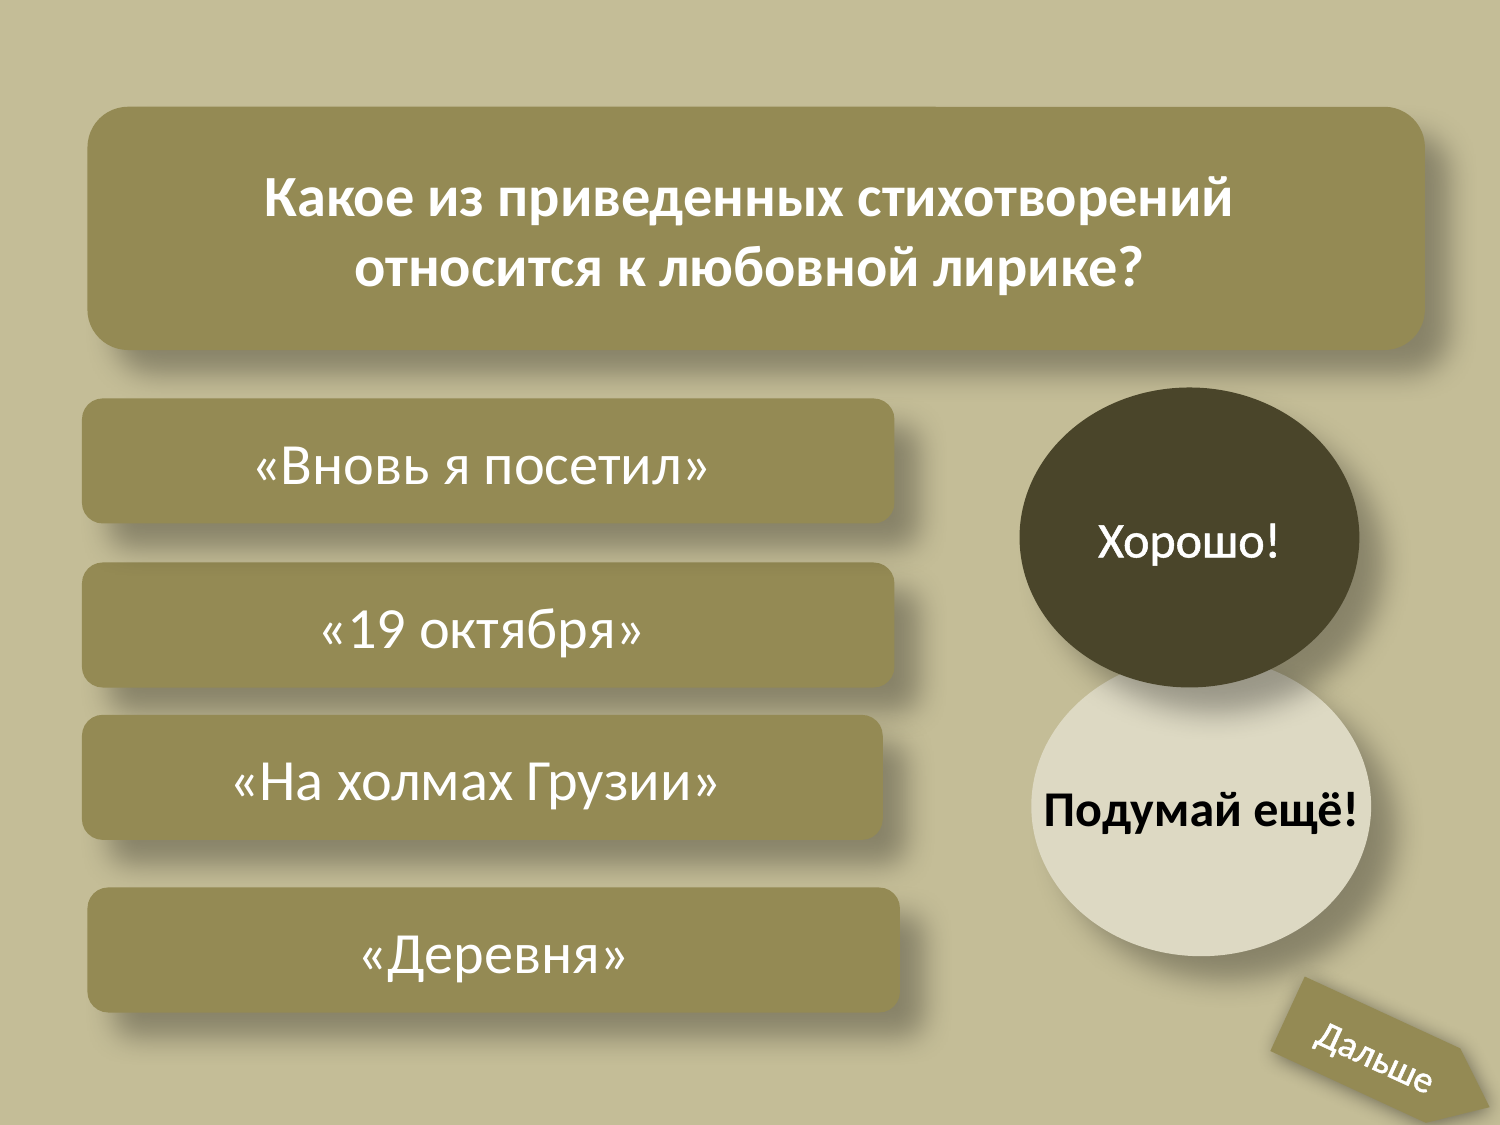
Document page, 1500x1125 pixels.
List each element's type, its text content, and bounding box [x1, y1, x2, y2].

text_box «19 октября» [81, 562, 895, 688]
text_box Подумай ещё! [1031, 691, 1372, 957]
text_box Дальше [1270, 976, 1490, 1123]
text_box Какое из приведенных стихотворений относится к любовной лирике? [87, 106, 1425, 351]
text_box «Деревня» [87, 887, 900, 1013]
text_box Хорошо! [1019, 387, 1360, 688]
text_box «На холмах Грузии» [81, 714, 883, 840]
text_box «Вновь я посетил» [81, 398, 895, 524]
